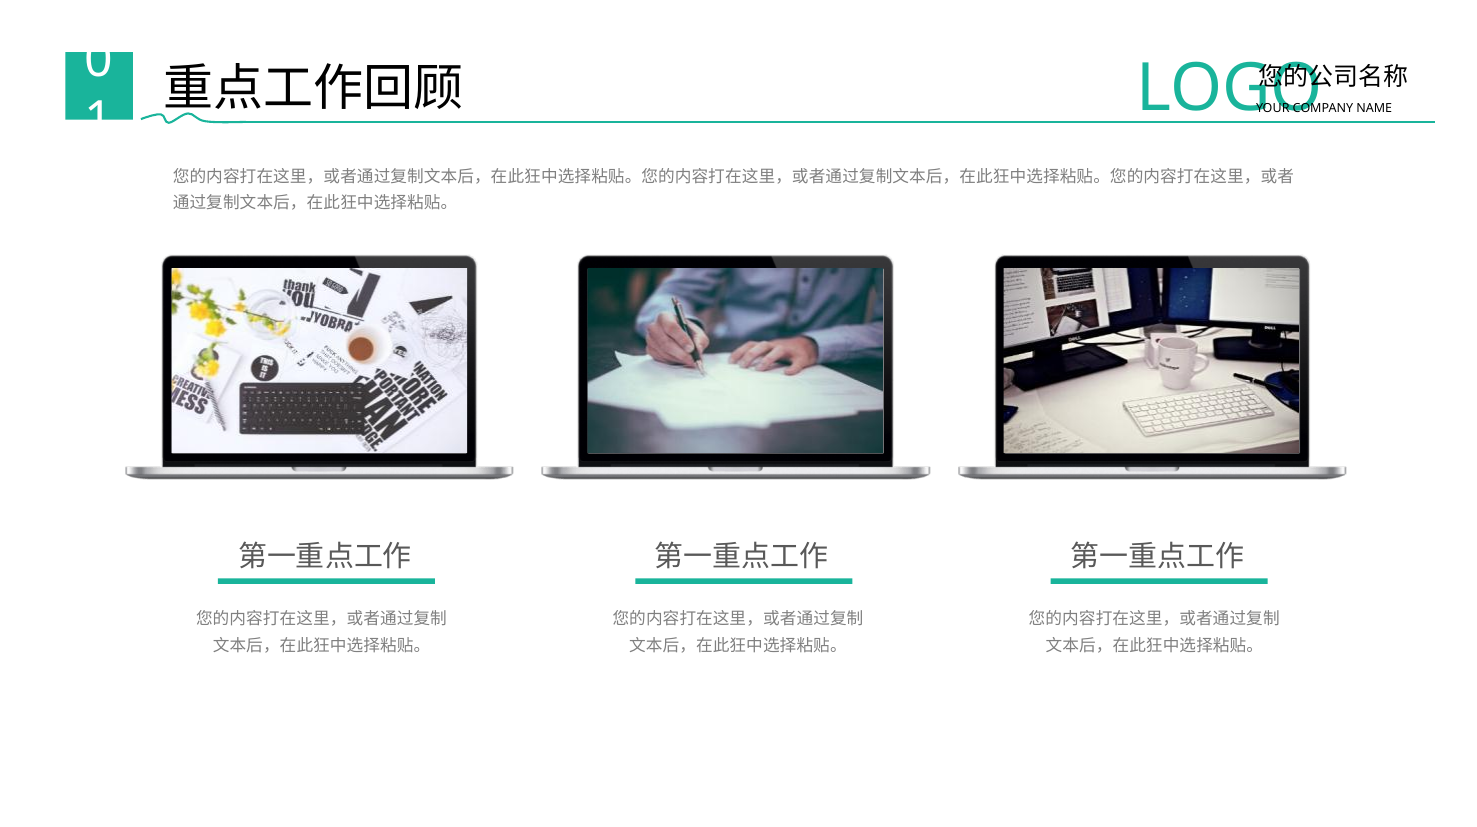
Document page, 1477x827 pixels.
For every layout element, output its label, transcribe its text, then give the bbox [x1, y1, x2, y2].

text_box 您的内容打在这里，或者通过复制文本后，在此狂中选择粘贴。 [181, 596, 463, 660]
text_box [217, 578, 435, 584]
text_box [1050, 578, 1268, 584]
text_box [941, 237, 1368, 495]
text_box 您的内容打在这里，或者通过复制文本后，在此狂中选择粘贴。 [1014, 596, 1295, 660]
text_box 重点工作回顾 [148, 47, 489, 121]
text_box 第一重点工作 [643, 531, 840, 578]
text_box 您的内容打在这里，或者通过复制文本后，在此狂中选择粘贴。您的内容打在这里，或者通过复制文本后，在此狂中选择粘贴。您的内容打在这里，或者通过复制文本后，在此狂中选择粘贴。 [161, 154, 1319, 218]
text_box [535, 237, 941, 495]
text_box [1121, 35, 1477, 132]
text_box 第一重点工作 [227, 531, 424, 578]
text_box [108, 237, 535, 495]
text_box 01 [64, 51, 134, 121]
text_box 您的内容打在这里，或者通过复制文本后，在此狂中选择粘贴。 [597, 596, 879, 660]
text_box [635, 578, 853, 584]
text_box 第一重点工作 [1059, 531, 1256, 578]
text_box [140, 112, 246, 124]
